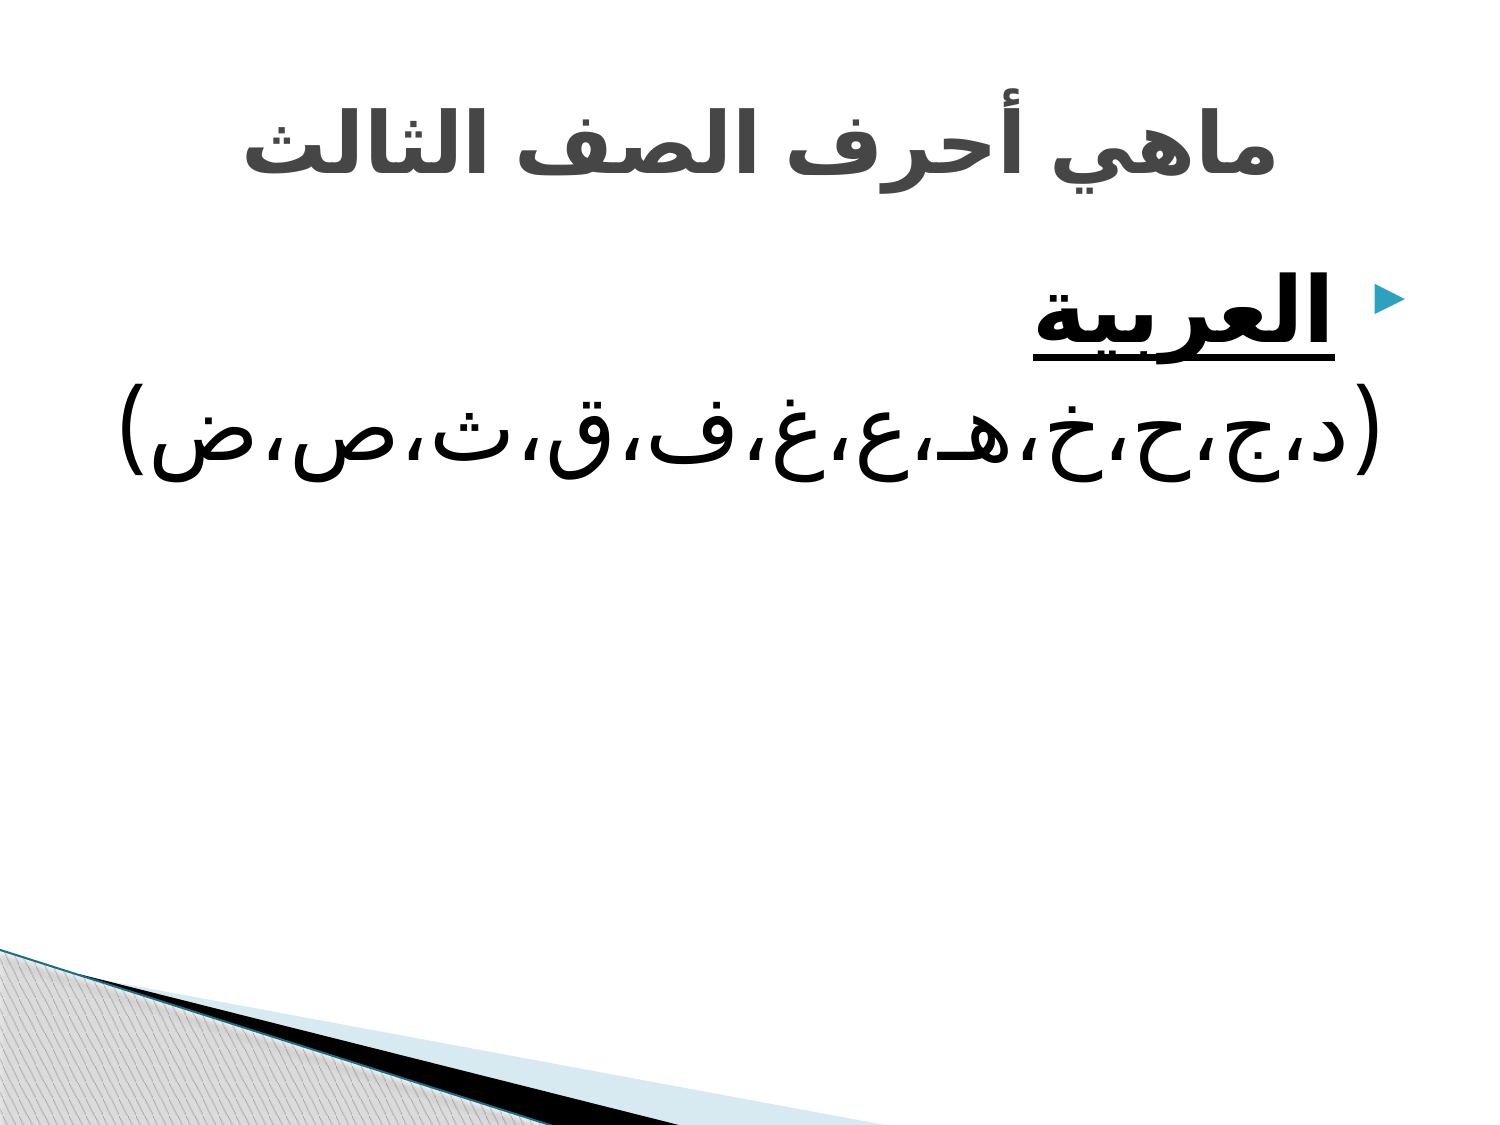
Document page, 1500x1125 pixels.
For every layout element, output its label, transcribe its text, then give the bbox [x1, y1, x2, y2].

list العربية (د،ج،ح،خ،هـ،ع،غ،ف،ق،ث،ص،ض) [75, 243, 1425, 986]
title ماهي أحرف الصف الثالث [75, 45, 1425, 233]
